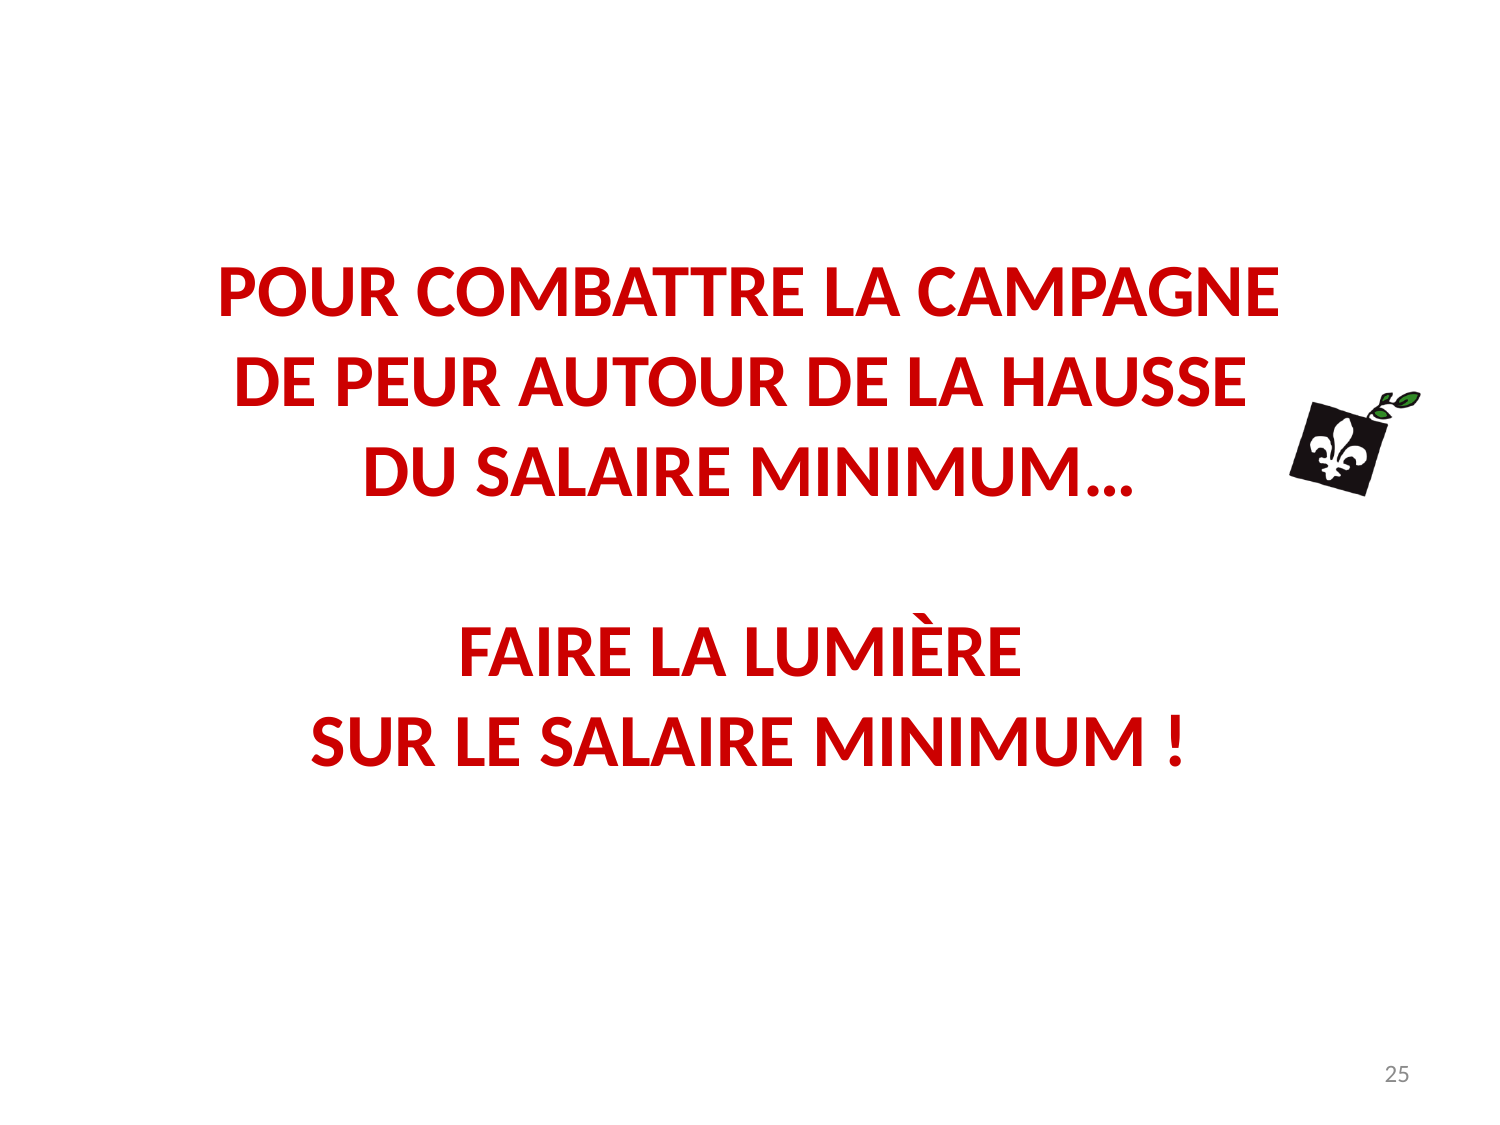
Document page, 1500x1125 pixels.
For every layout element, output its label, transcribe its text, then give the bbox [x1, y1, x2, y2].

picture [1287, 366, 1426, 505]
title POUR COMBATTRE LA CAMPAGNE DE PEUR AUTOUR DE LA HAUSSE DU SALAIRE MINIMUM… FAIRE LA LUMIÈRE SUR LE SALAIRE MINIMUM ! [161, 399, 1338, 624]
slide_number 25 [1074, 1042, 1425, 1103]
